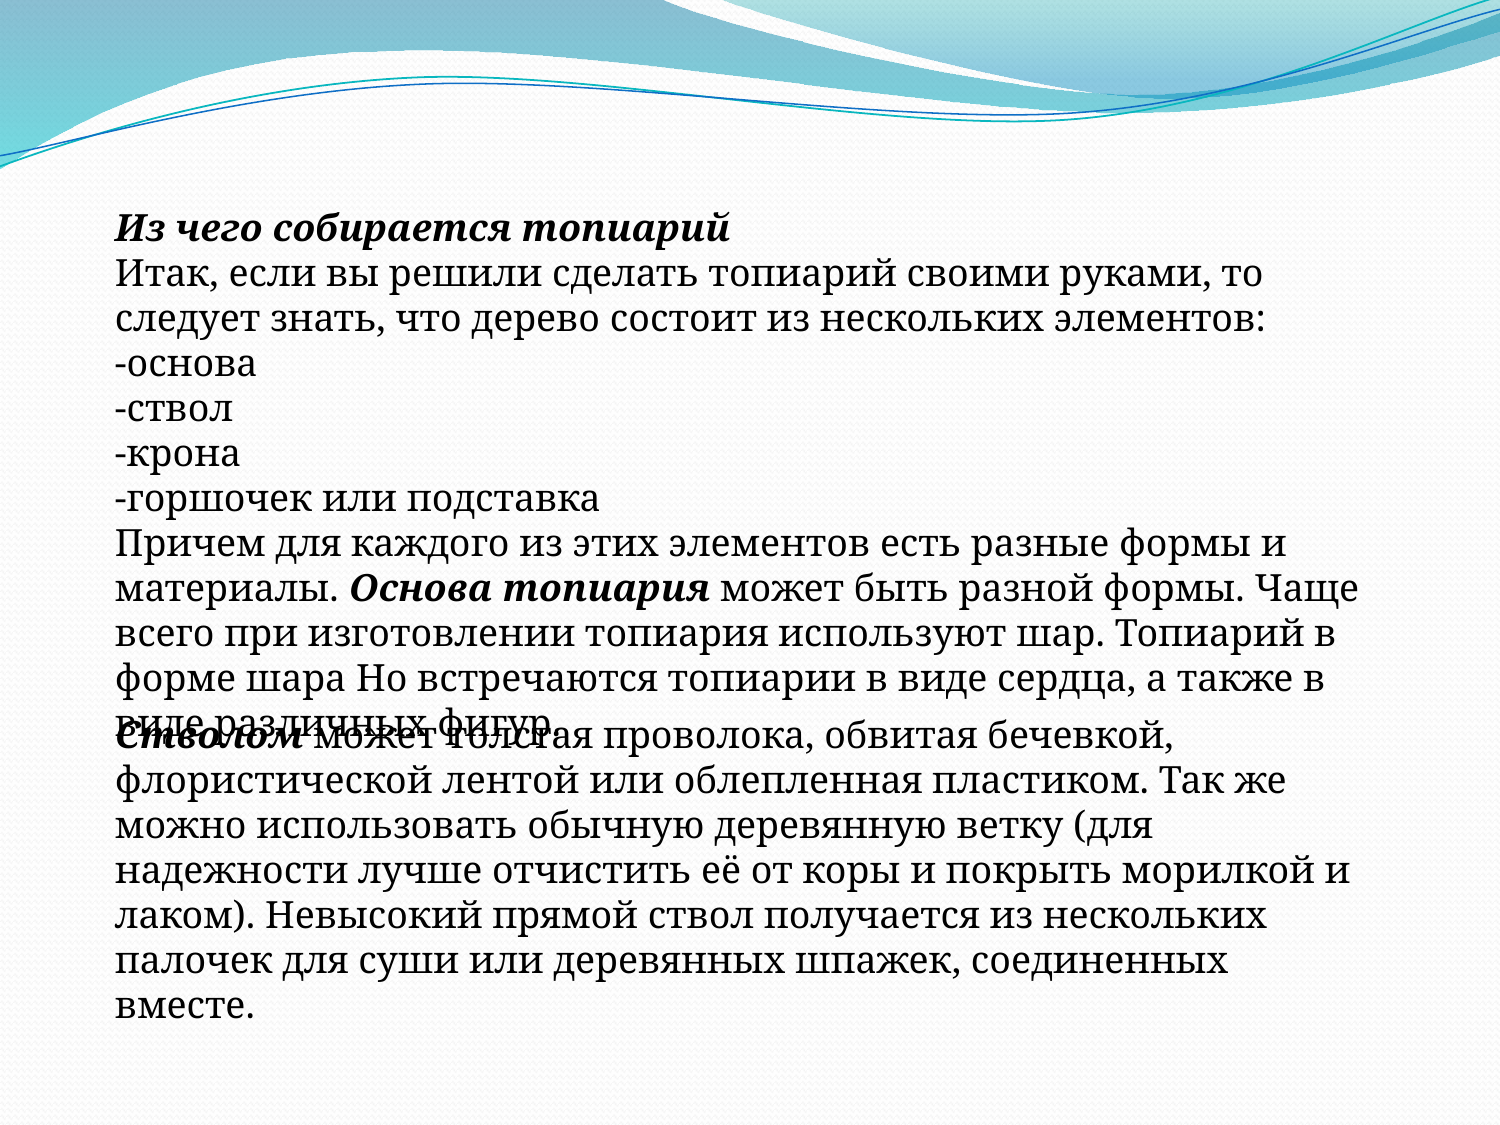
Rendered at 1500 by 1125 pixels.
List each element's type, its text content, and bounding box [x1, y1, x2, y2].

text_box Из чего собирается топиарий Итак, если вы решили сделать топиарий своими руками, то следует знать, что дерево состоит из нескольких элементов: -основа -ствол -крона -горшочек или подставка Причем для каждого из этих элементов есть разные формы и материалы. Основа топиария может быть разной формы. Чаще всего при изготовлении топиария используют шар. Топиарий в форме шара Но встречаются топиарии в виде сердца, а также в виде различных фигур. [100, 196, 1412, 841]
text_box Стволом может толстая проволока, обвитая бечевкой, флористической лентой или облепленная пластиком. Так же можно использовать обычную деревянную ветку (для надежности лучше отчистить её от коры и покрыть морилкой и лаком). Невысокий прямой ствол получается из нескольких палочек для суши или деревянных шпажек, соединенных вместе. [100, 704, 1376, 1034]
